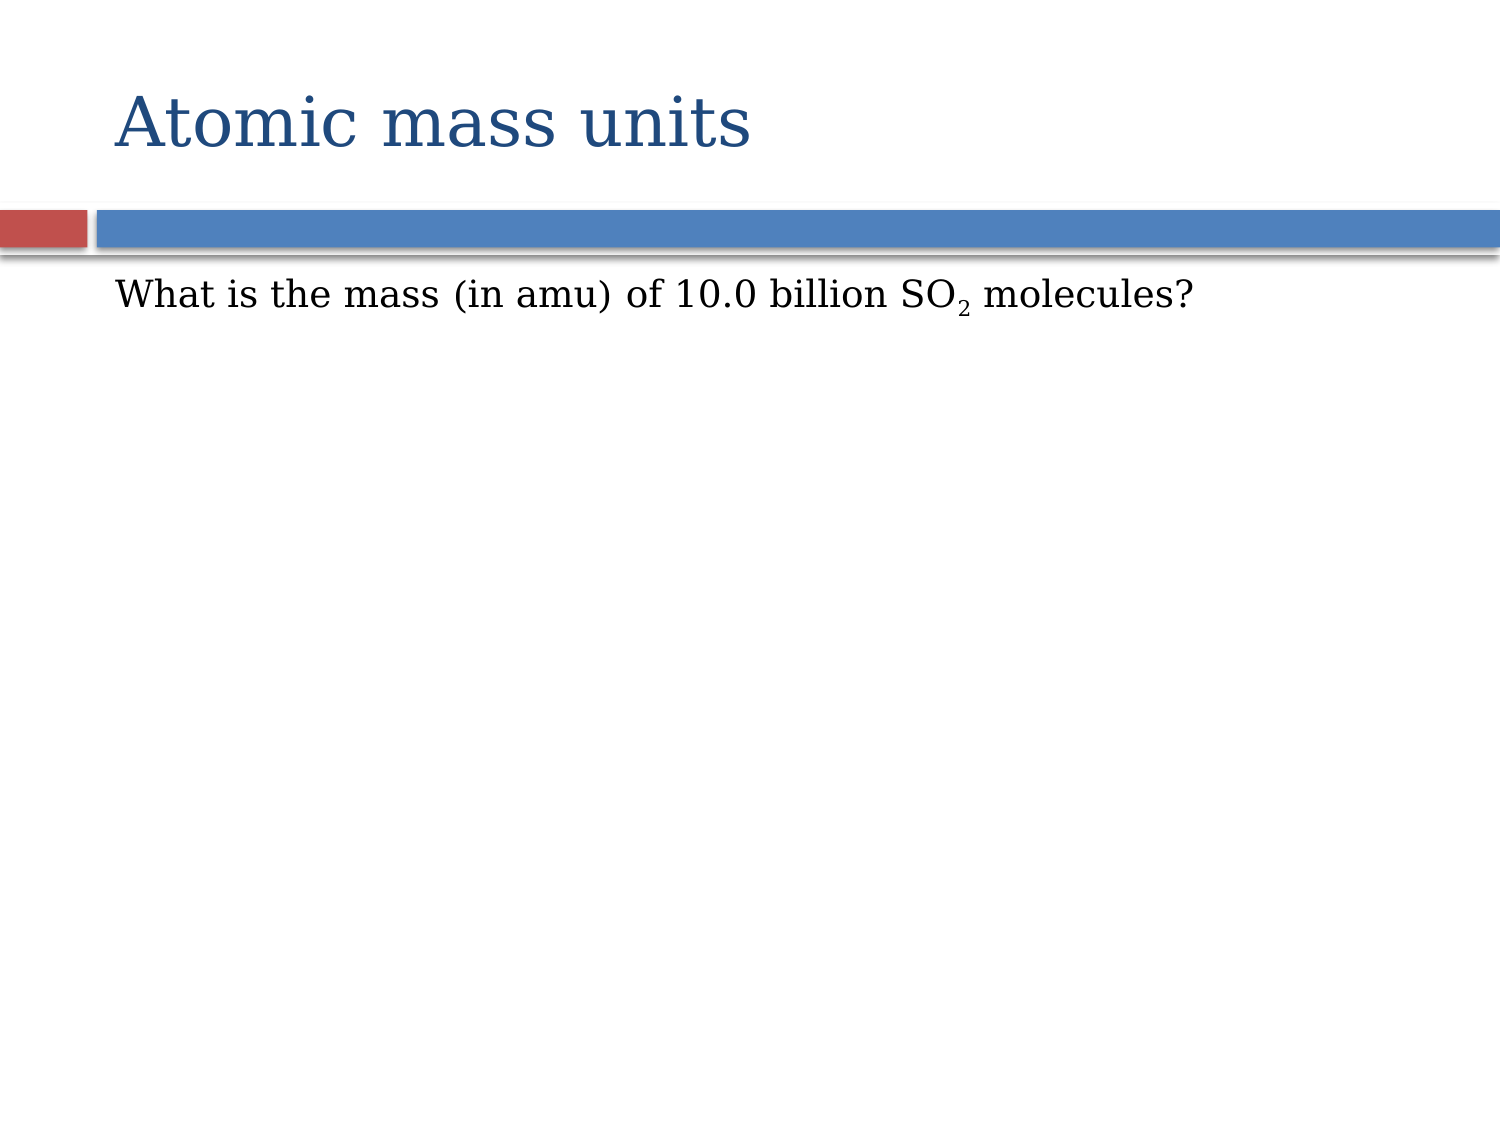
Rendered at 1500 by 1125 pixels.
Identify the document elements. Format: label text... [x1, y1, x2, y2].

title Atomic mass units [100, 37, 1438, 200]
list What is the mass (in amu) of 10.0 billion SO2 molecules? [100, 262, 1438, 1000]
